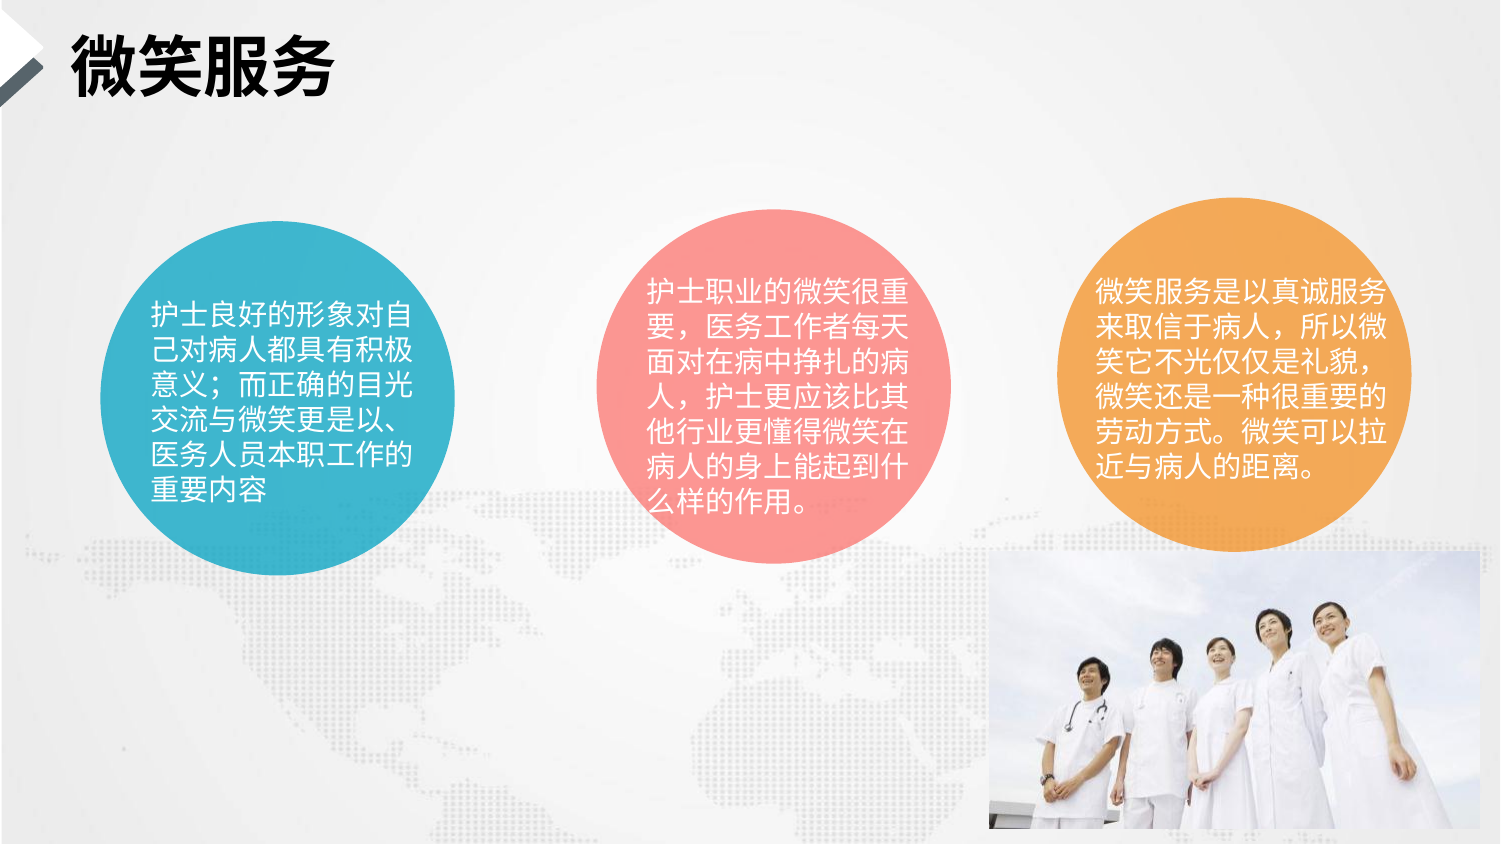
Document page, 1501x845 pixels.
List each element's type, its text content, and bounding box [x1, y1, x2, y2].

text_box [641, 207, 906, 265]
text_box [1097, 491, 1372, 550]
text_box [0, 58, 44, 108]
text_box [660, 526, 887, 567]
text_box 微笑服务 [59, 19, 656, 111]
text_box [1404, 316, 1414, 434]
text_box [928, 294, 954, 479]
text_box [98, 218, 420, 508]
picture [1, 0, 1501, 844]
text_box 护士职业的微笑很重要，医务工作者每天面对在病中挣扎的病人，护士更应该比其他行业更懂得微笑在病人的身上能起到什么样的作用。 [632, 265, 928, 526]
text_box [594, 276, 632, 497]
text_box [0, 7, 44, 88]
text_box 护士良好的形象对自己对病人都具有积极意义；而正确的目光交流与微笑更是以、医务人员本职工作的重要内容 [135, 289, 443, 514]
text_box [1092, 195, 1377, 265]
text_box [1054, 283, 1080, 467]
text_box [443, 328, 458, 468]
text_box [140, 514, 415, 578]
text_box 微笑服务是以真诚服务来取信于病人，所以微笑它不光仅仅是礼貌，微笑还是一种很重要的劳动方式。微笑可以拉近与病人的距离。 [1080, 265, 1404, 491]
